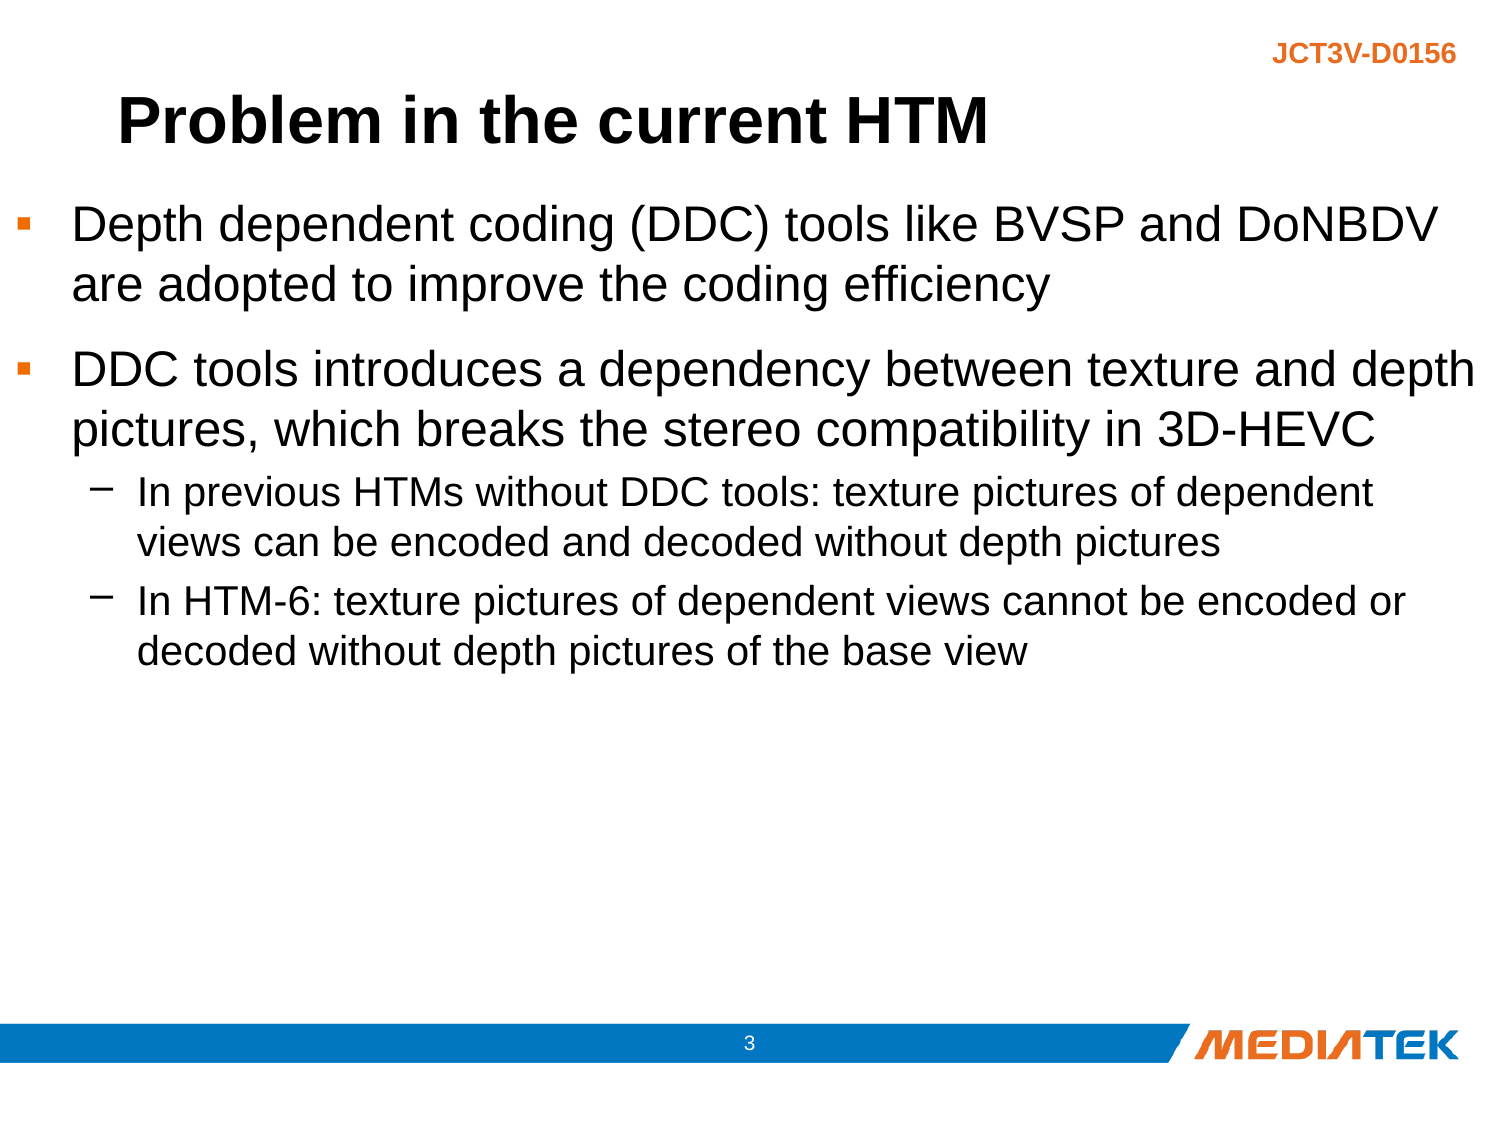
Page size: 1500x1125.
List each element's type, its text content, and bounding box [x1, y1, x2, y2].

picture [0, 1023, 711, 1063]
list Depth dependent coding (DDC) tools like BVSP and DoNBDV are adopted to improve the coding efficiency DDC tools introduces a dependency between texture and depth pictures, which breaks the stereo compatibility in 3D-HEVC In previous HTMs without DDC tools: texture pictures of dependent views can be encoded and decoded without depth pictures In HTM-6: texture pictures of dependent views cannot be encoded or decoded without depth pictures of the base view [0, 184, 1500, 998]
title Problem in the current HTM [101, 62, 1425, 172]
picture [789, 1023, 1459, 1063]
slide_number 2 [711, 1022, 789, 1090]
